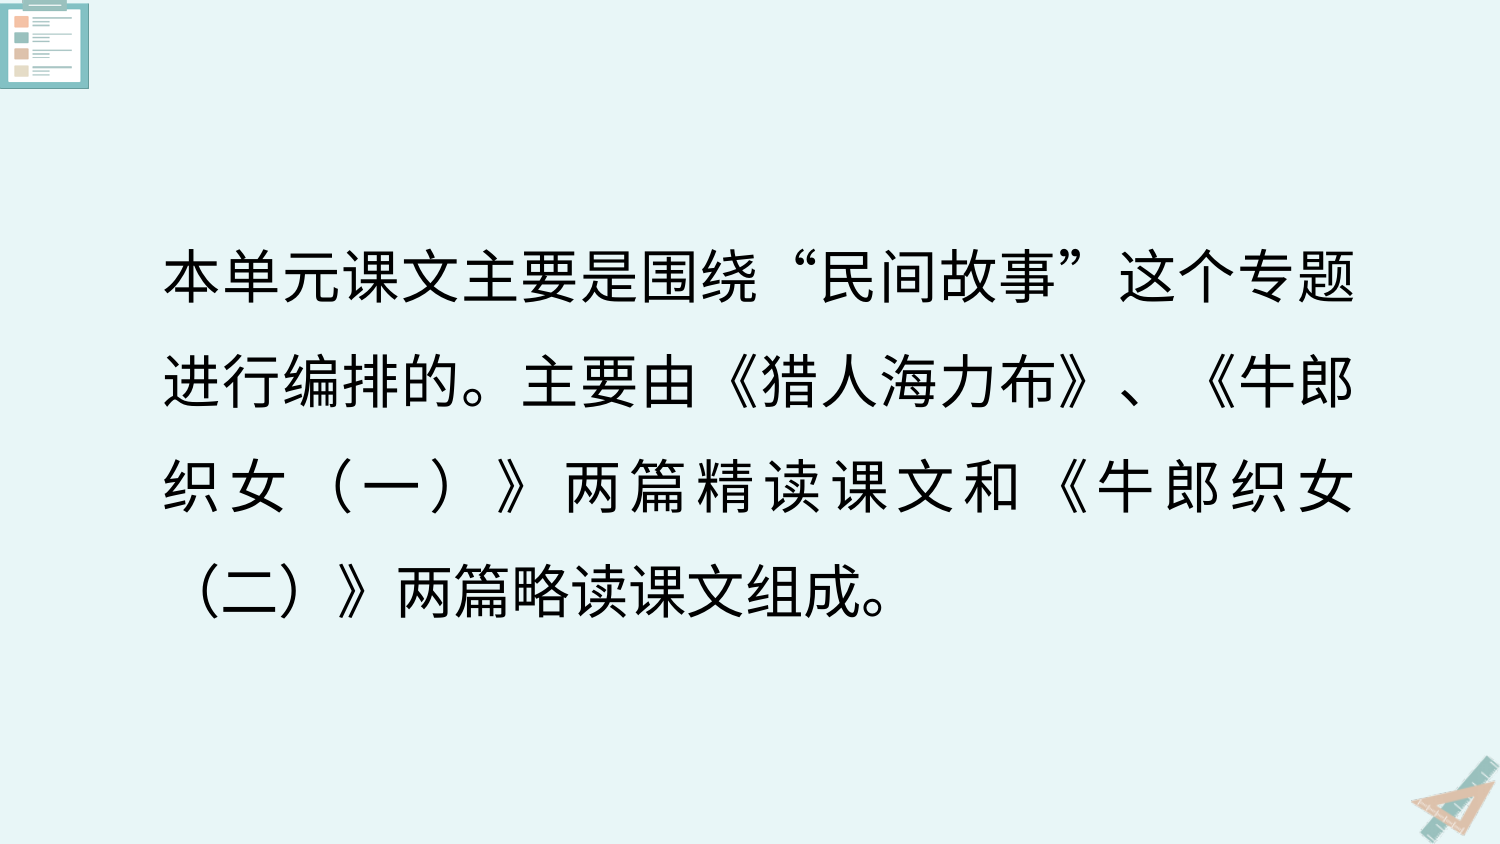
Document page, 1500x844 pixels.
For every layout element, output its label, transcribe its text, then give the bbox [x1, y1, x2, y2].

text_box 本单元课文主要是围绕“民间故事”这个专题进行编排的。主要由《猎人海力布》、《牛郎织女（一）》两篇精读课文和《牛郎织女（二）》两篇略读课文组成。 [101, 197, 1372, 633]
picture [0, 0, 89, 89]
picture [1411, 755, 1500, 844]
